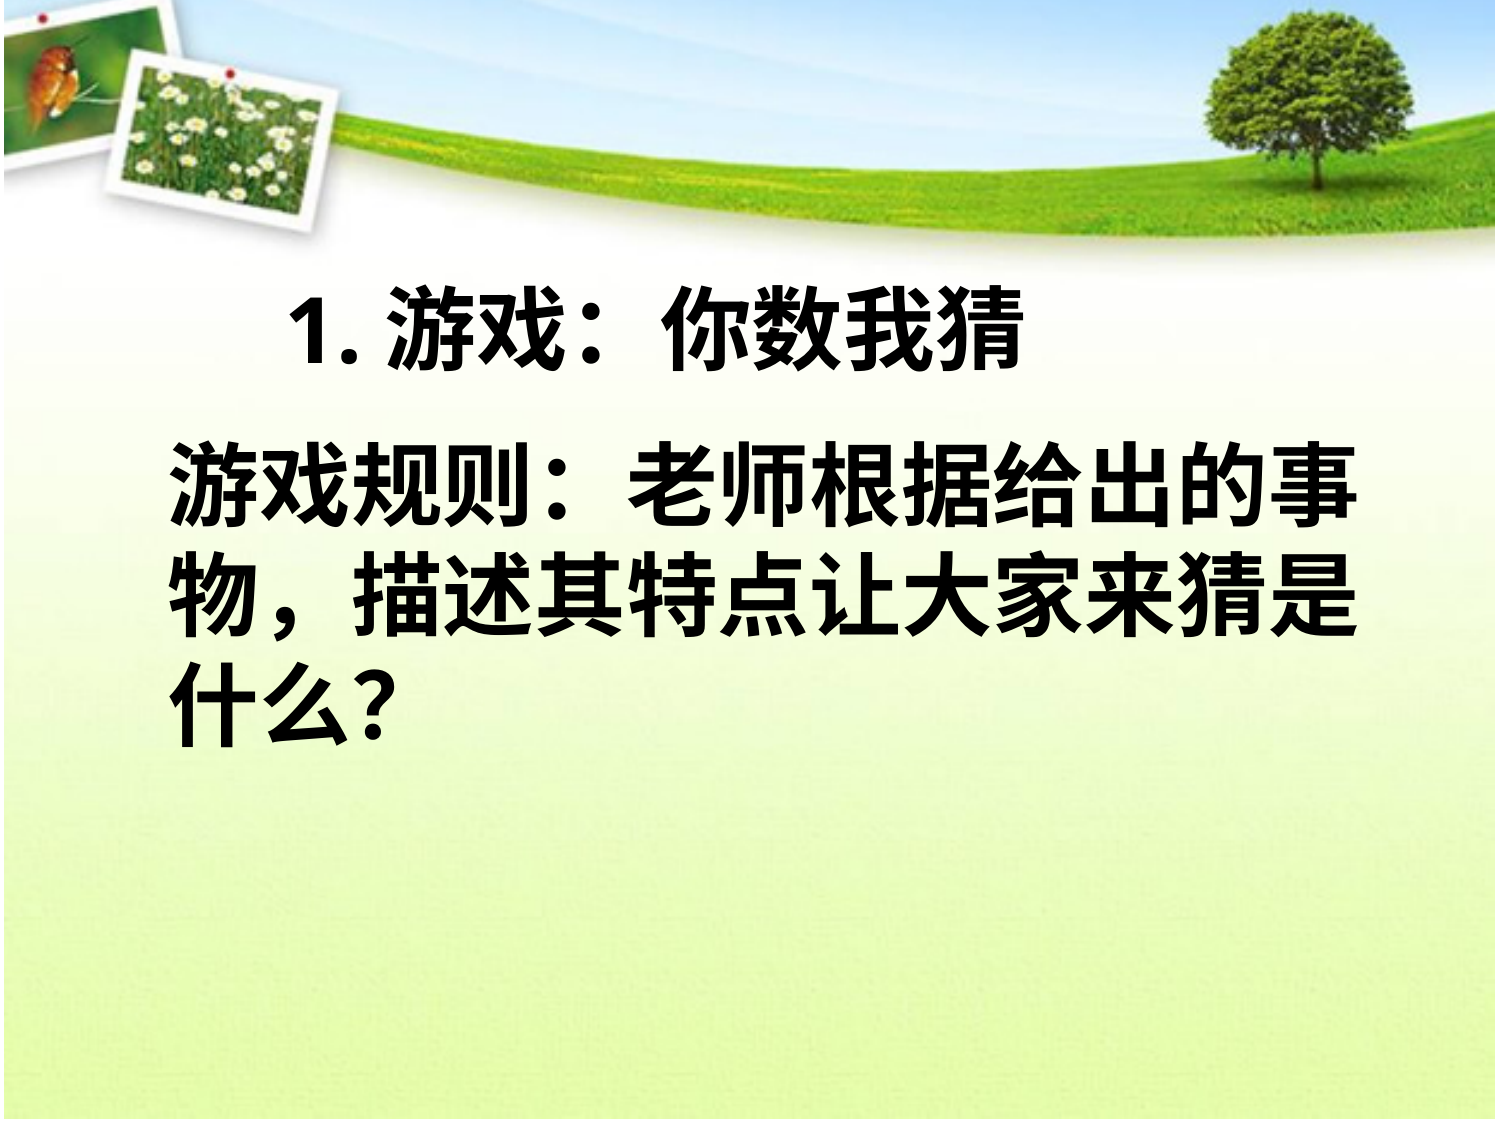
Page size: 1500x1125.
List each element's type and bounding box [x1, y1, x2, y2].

list [4, 0, 1495, 1119]
